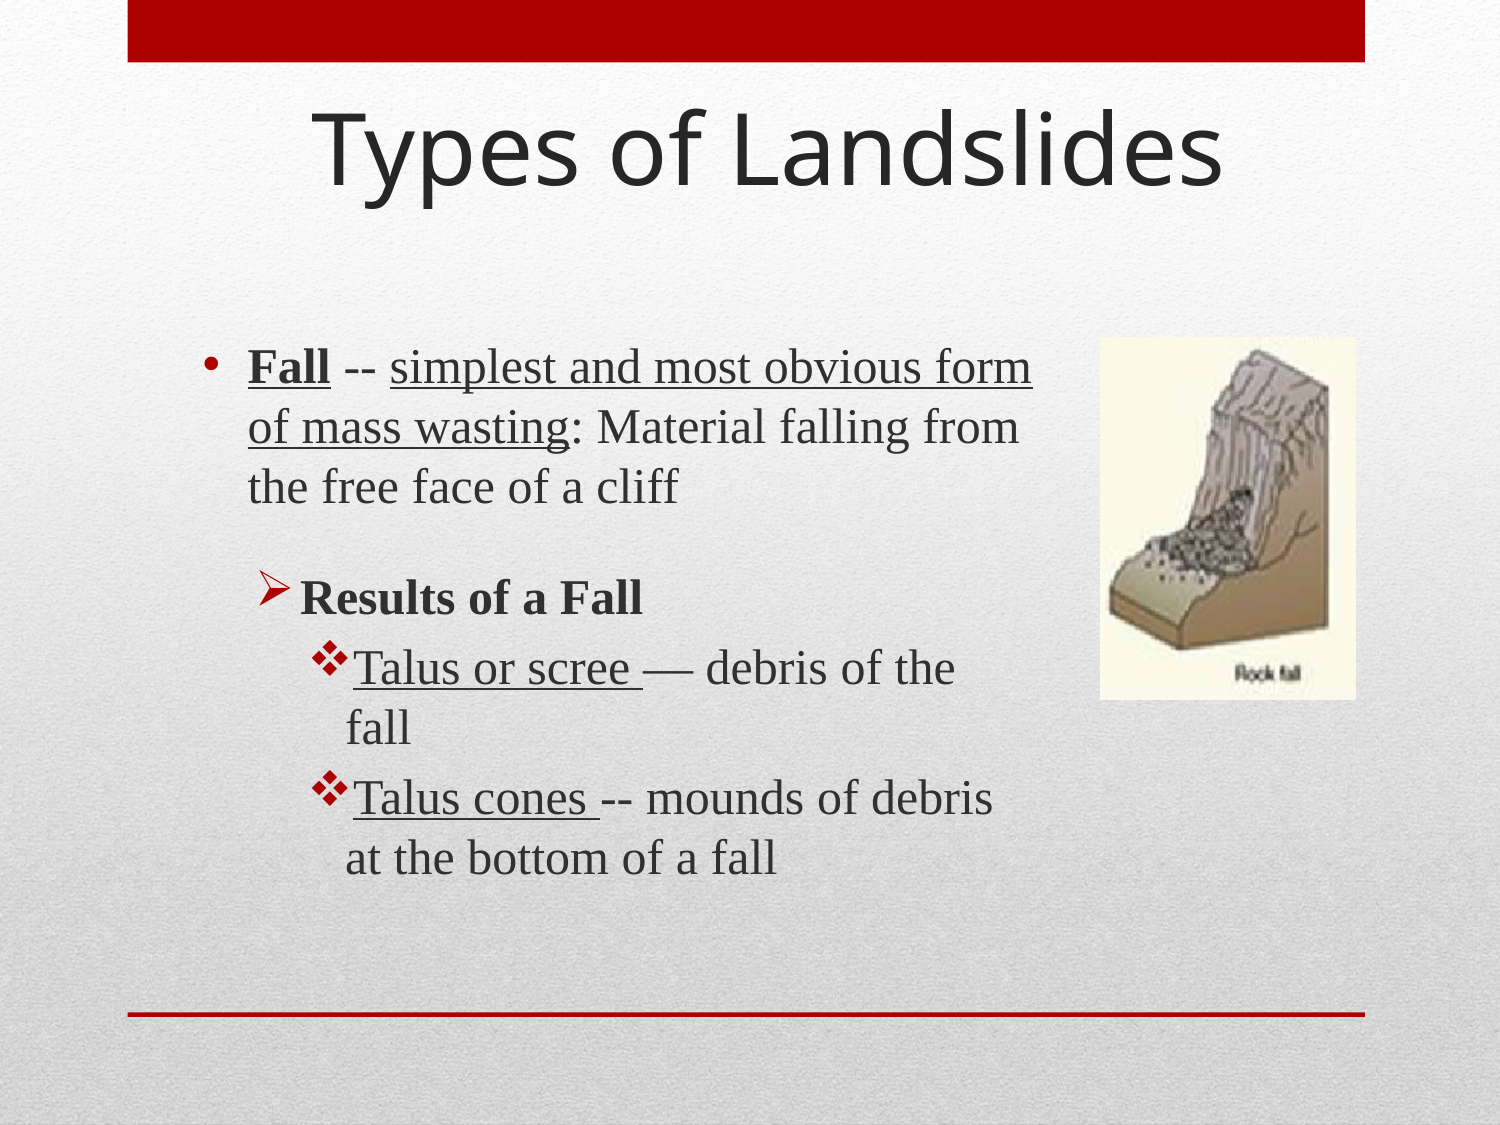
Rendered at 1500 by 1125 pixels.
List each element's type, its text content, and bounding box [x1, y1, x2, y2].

picture [1099, 336, 1357, 701]
title Types of Landslides [200, 24, 1338, 213]
list Fall -- simplest and most obvious form of mass wasting: Material falling from the free face of a cliff Results of a Fall Talus or scree — debris of the fall Talus cones -- mounds of debris at the bottom of a fall [187, 224, 1050, 994]
